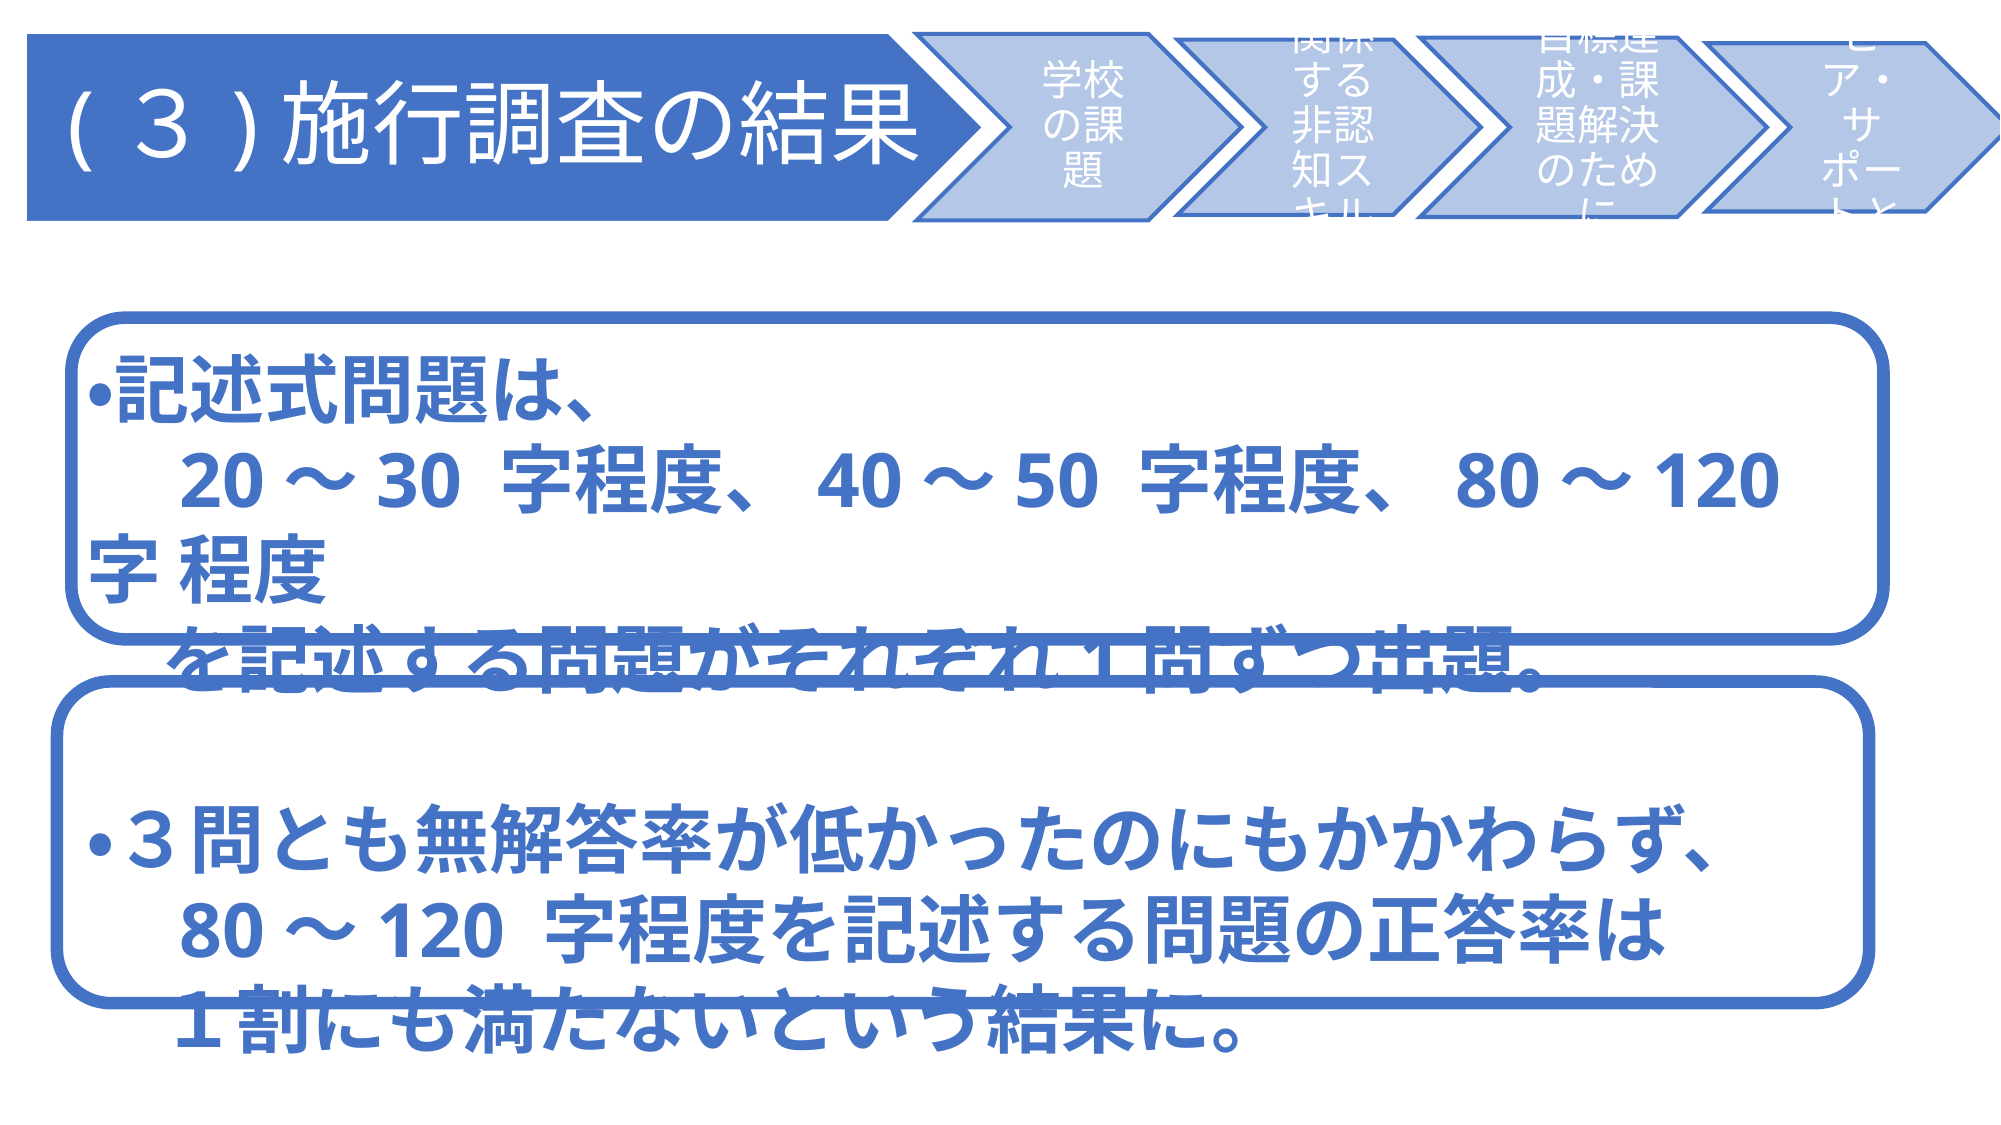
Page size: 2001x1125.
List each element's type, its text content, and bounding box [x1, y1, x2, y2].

text_box [70, 316, 1885, 641]
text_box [16, 0, 2000, 255]
text_box ・記述式問題は、 20～30 字程度、40～50 字程度、80～120 字 程度 を記述する問題がそれぞれ1問ずつ出題。 ・３問とも無解答率が低かったのにもかかわらず、 80～120 字程度を記述する問題の正答率は １割にも満たないという結果に。 http://ishin.kawai-juku.ac.jp/measures/ad-common-test/#section05 河合塾HP大学入学共通テストとは －大学入試改革－ [71, 255, 1884, 358]
text_box [1884, 374, 1910, 668]
text_box ・記述式問題は、 20～30 字程度、40～50 字程度、80～120 字 程度 を記述する問題がそれぞれ1問ずつ出題。 ・３問とも無解答率が低かったのにもかかわらず、 80～120 字程度を記述する問題の正答率は １割にも満たないという結果に。 http://ishin.kawai-juku.ac.jp/measures/ad-common-test/#section05 河合塾HP大学入学共通テストとは －大学入試改革－ [71, 599, 1884, 1125]
text_box [55, 680, 1871, 1005]
